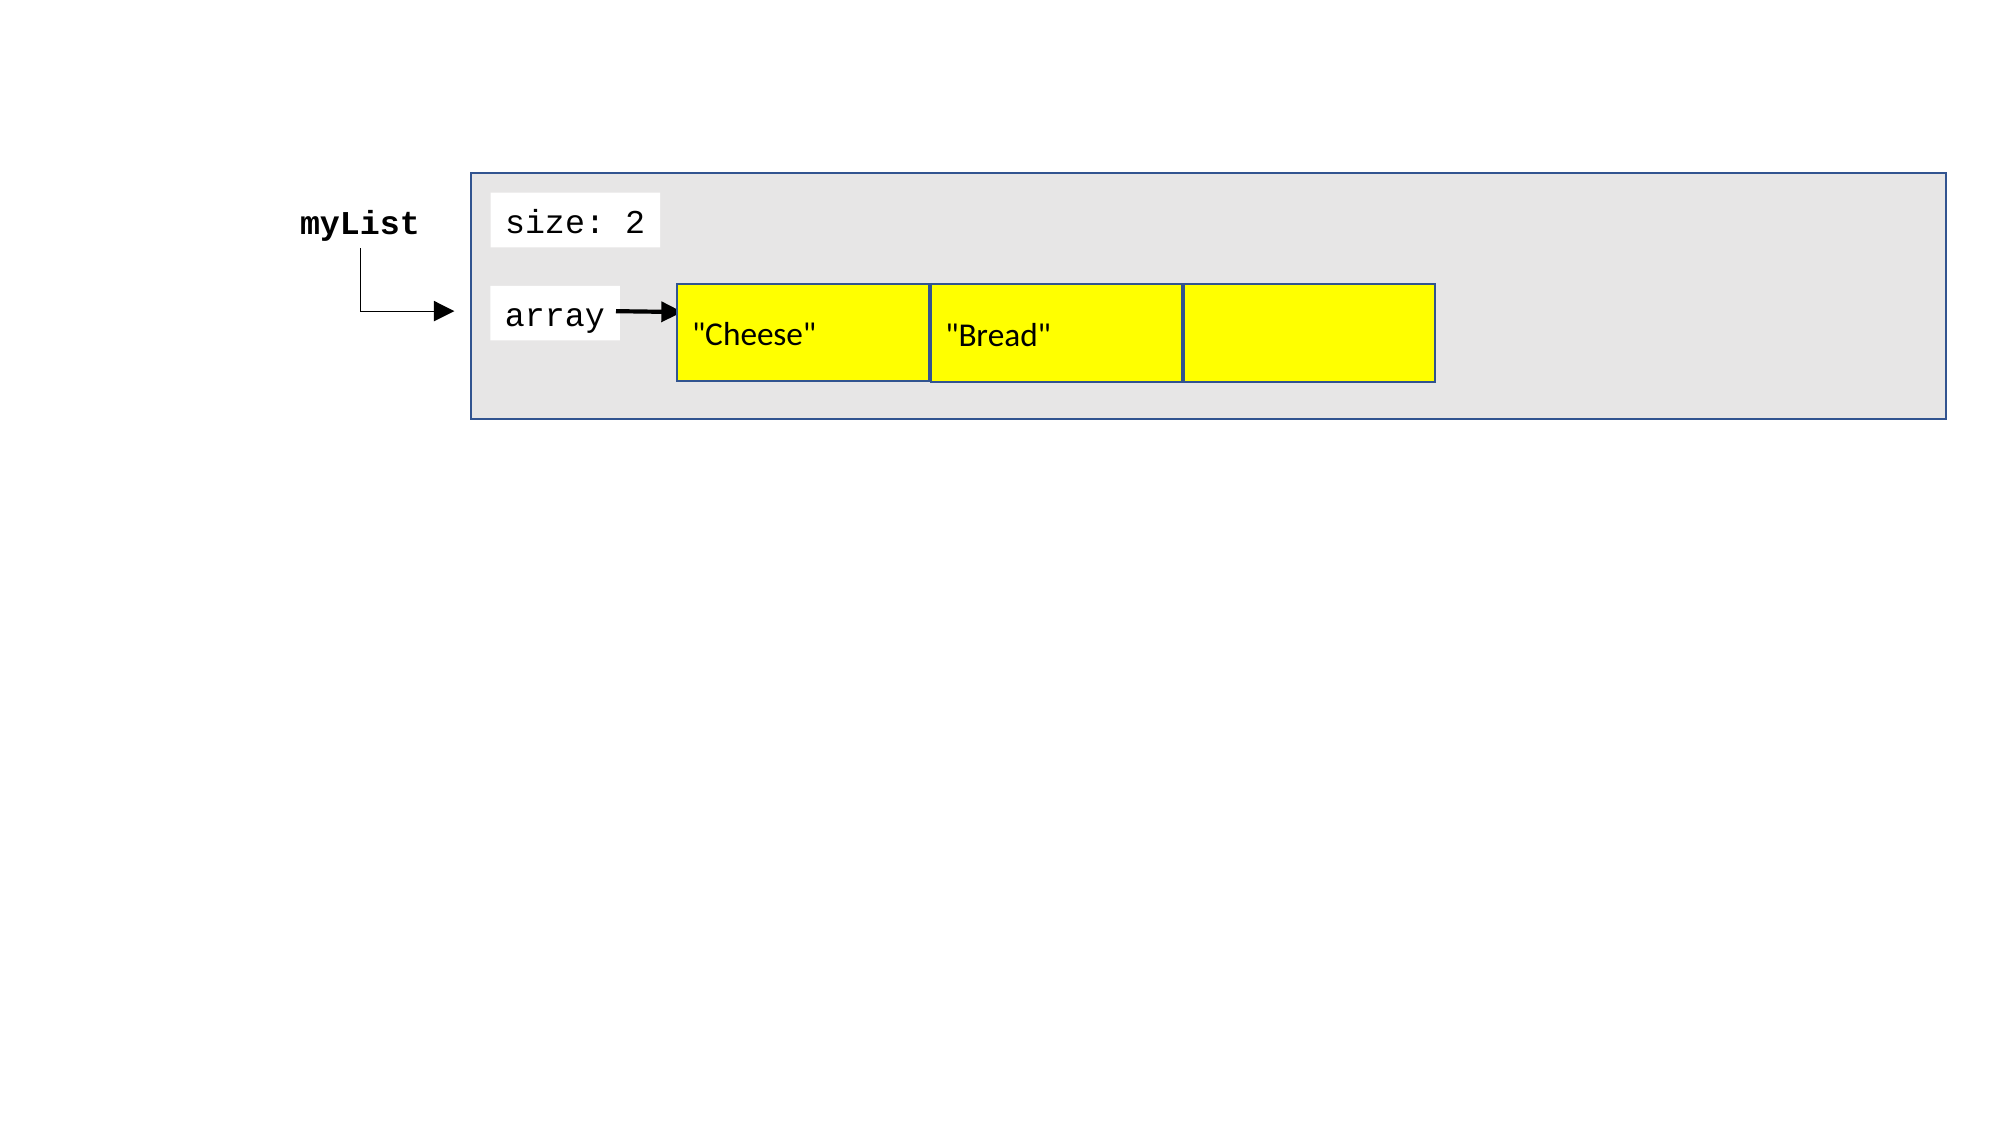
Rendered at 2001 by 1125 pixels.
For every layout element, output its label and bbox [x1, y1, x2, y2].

text_box [284, 172, 1946, 420]
text_box [677, 283, 1436, 382]
text_box [376, 232, 439, 328]
